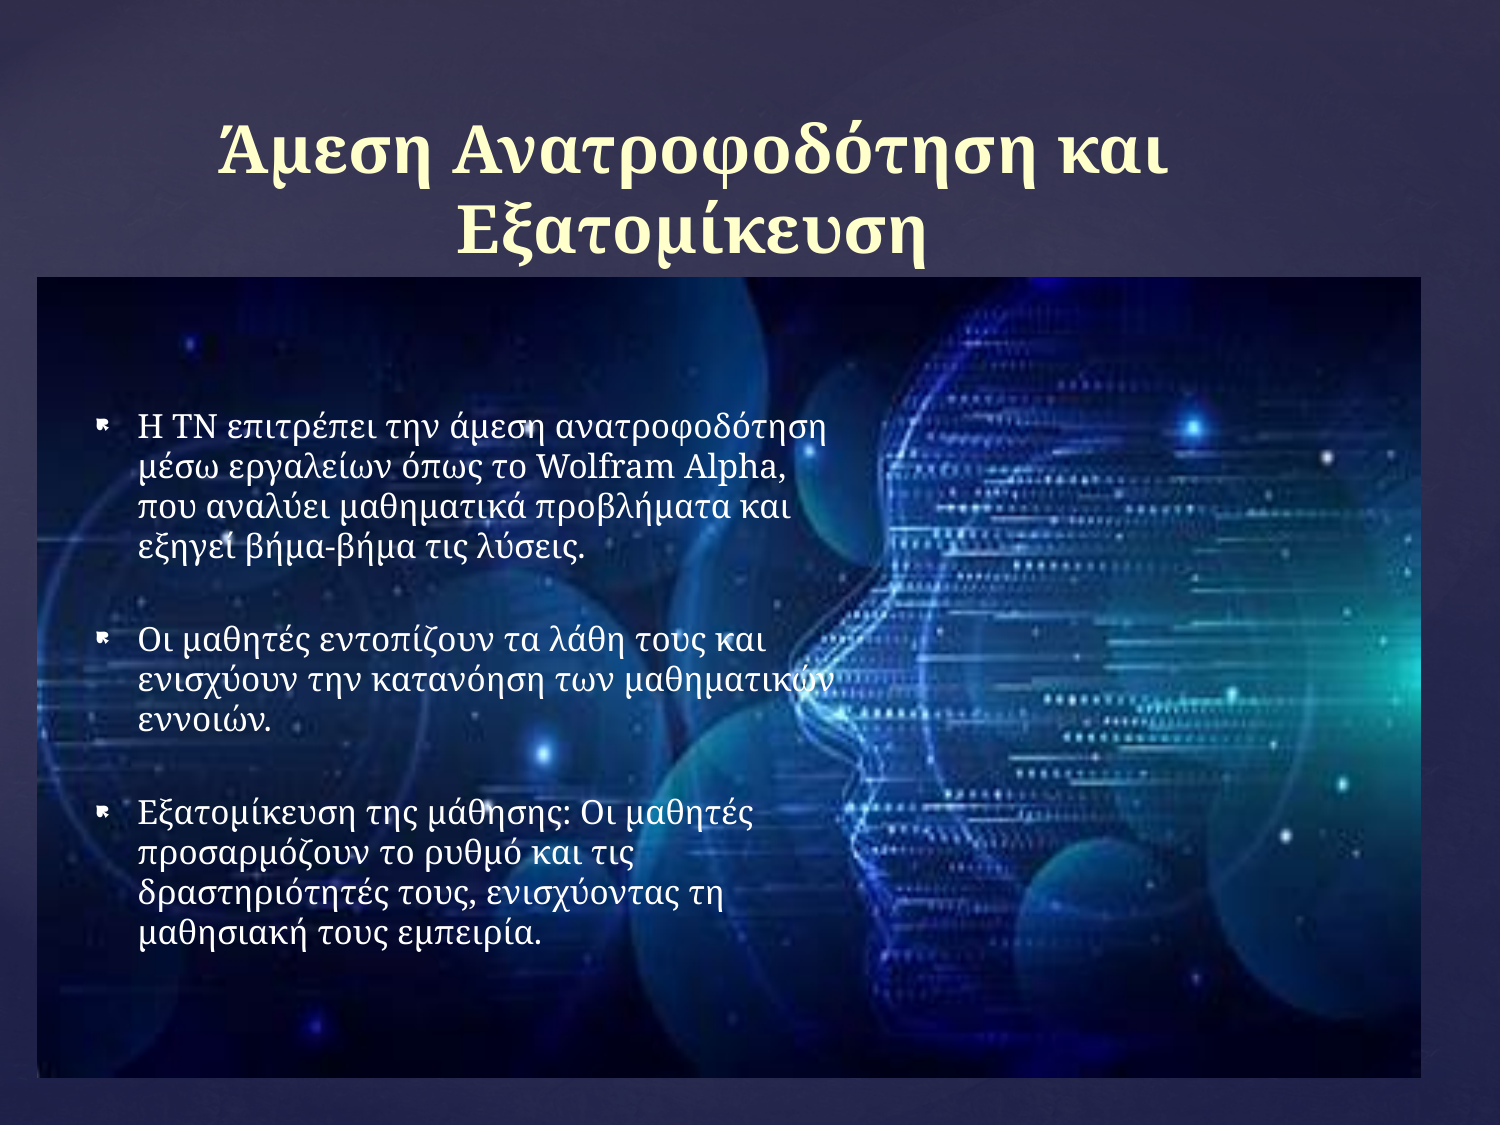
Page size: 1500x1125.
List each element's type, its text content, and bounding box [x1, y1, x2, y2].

text_box Άμεση Ανατροφοδότηση και Εξατομίκευση [75, 99, 1313, 273]
picture [36, 277, 1422, 1079]
